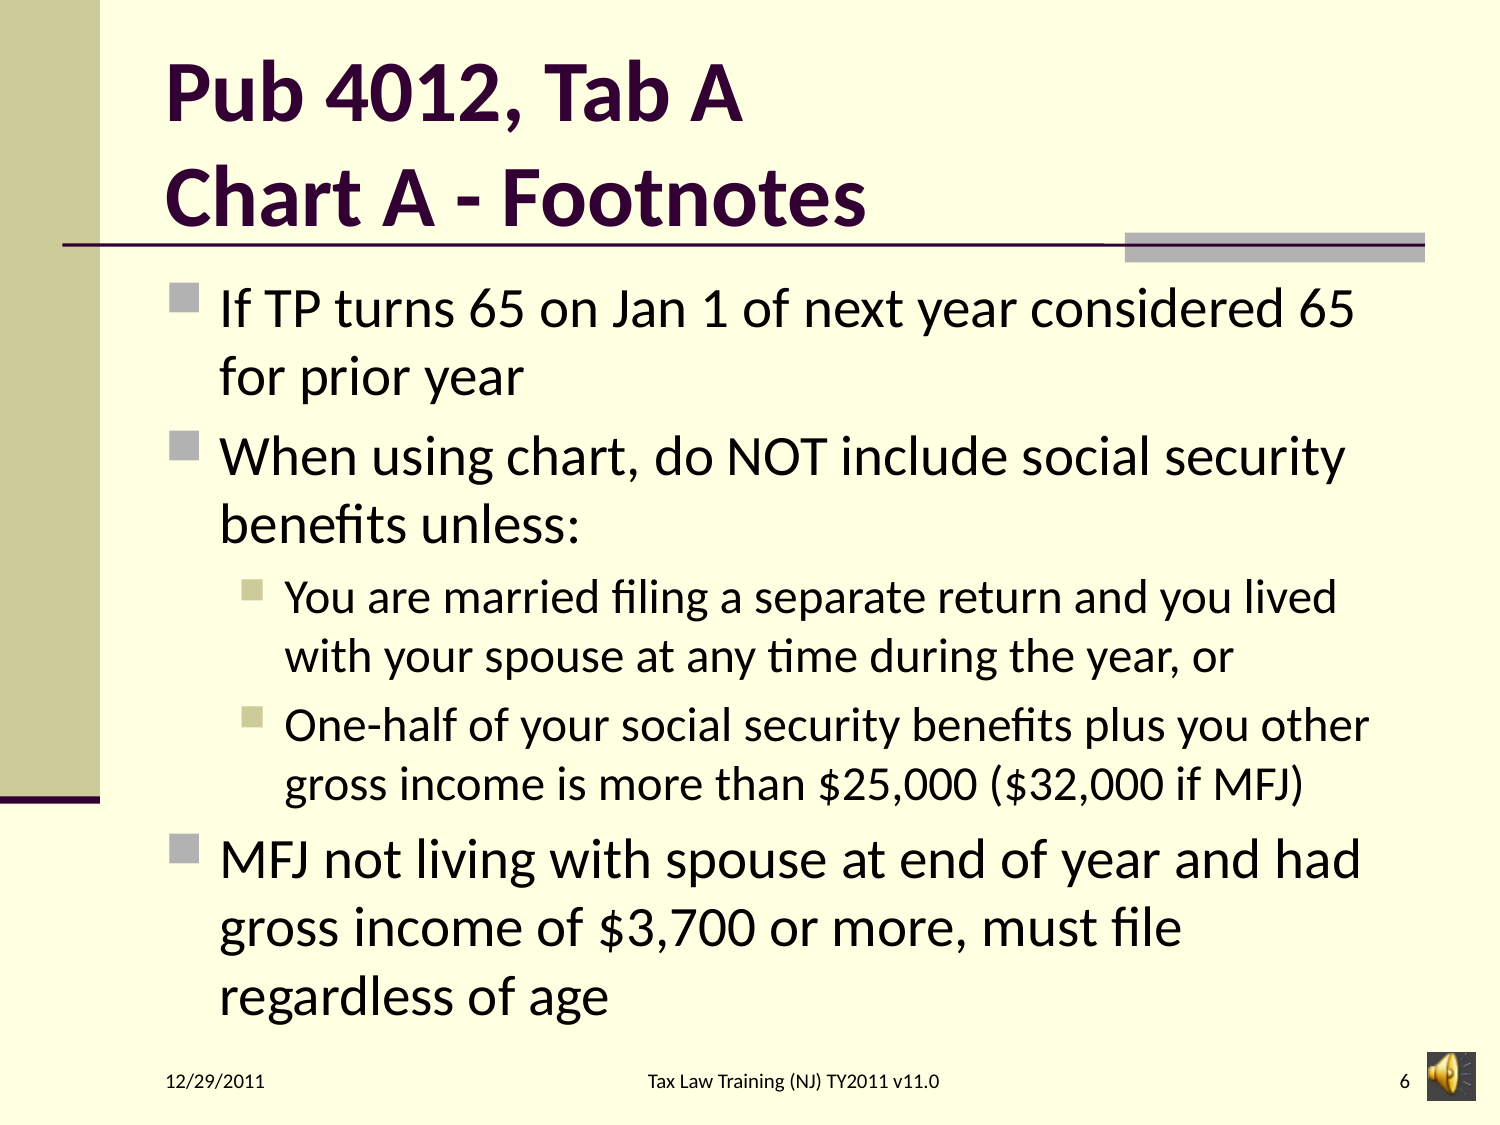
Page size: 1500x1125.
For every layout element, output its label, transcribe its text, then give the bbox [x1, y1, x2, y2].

slide_number 6 [1112, 1049, 1426, 1101]
title Pub 4012, Tab A Chart A - Footnotes [150, 45, 1425, 234]
picture [1426, 1051, 1477, 1102]
list If TP turns 65 on Jan 1 of next year considered 65 for prior year When using chart, do NOT include social security benefits unless: You are married filing a separate return and you lived with your spouse at any time during the year, or One-half of your social security benefits plus you other gross income is more than $25,000 ($32,000 if MFJ) MFJ not living with spouse at end of year and had gross income of $3,700 or more, must file regardless of age [150, 262, 1425, 1038]
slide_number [149, 1050, 476, 1101]
footer Tax Law Training (NJ) TY2011 v11.0 [549, 1049, 1038, 1101]
